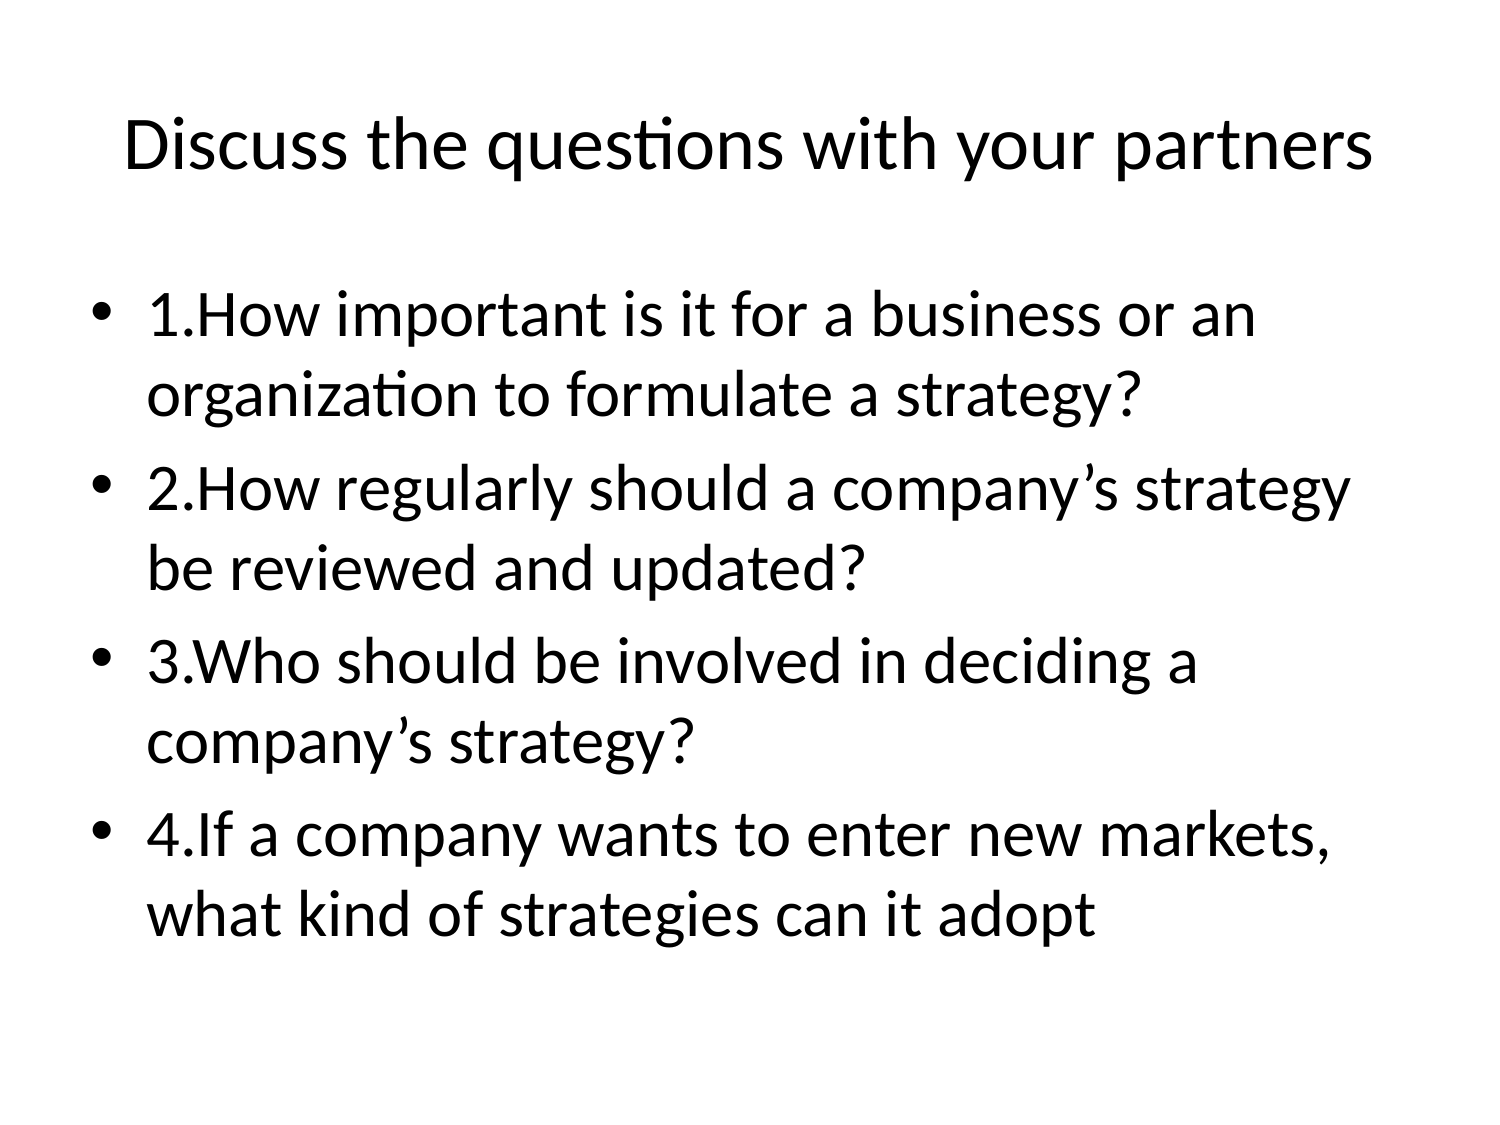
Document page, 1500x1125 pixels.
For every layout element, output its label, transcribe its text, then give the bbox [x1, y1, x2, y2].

title Discuss the questions with your partners [75, 45, 1425, 233]
list 1.How important is it for a business or an organization to formulate a strategy? 2.How regularly should a company’s strategy be reviewed and updated? 3.Who should be involved in deciding a company’s strategy? 4.If a company wants to enter new markets, what kind of strategies can it adopt [75, 262, 1425, 1005]
